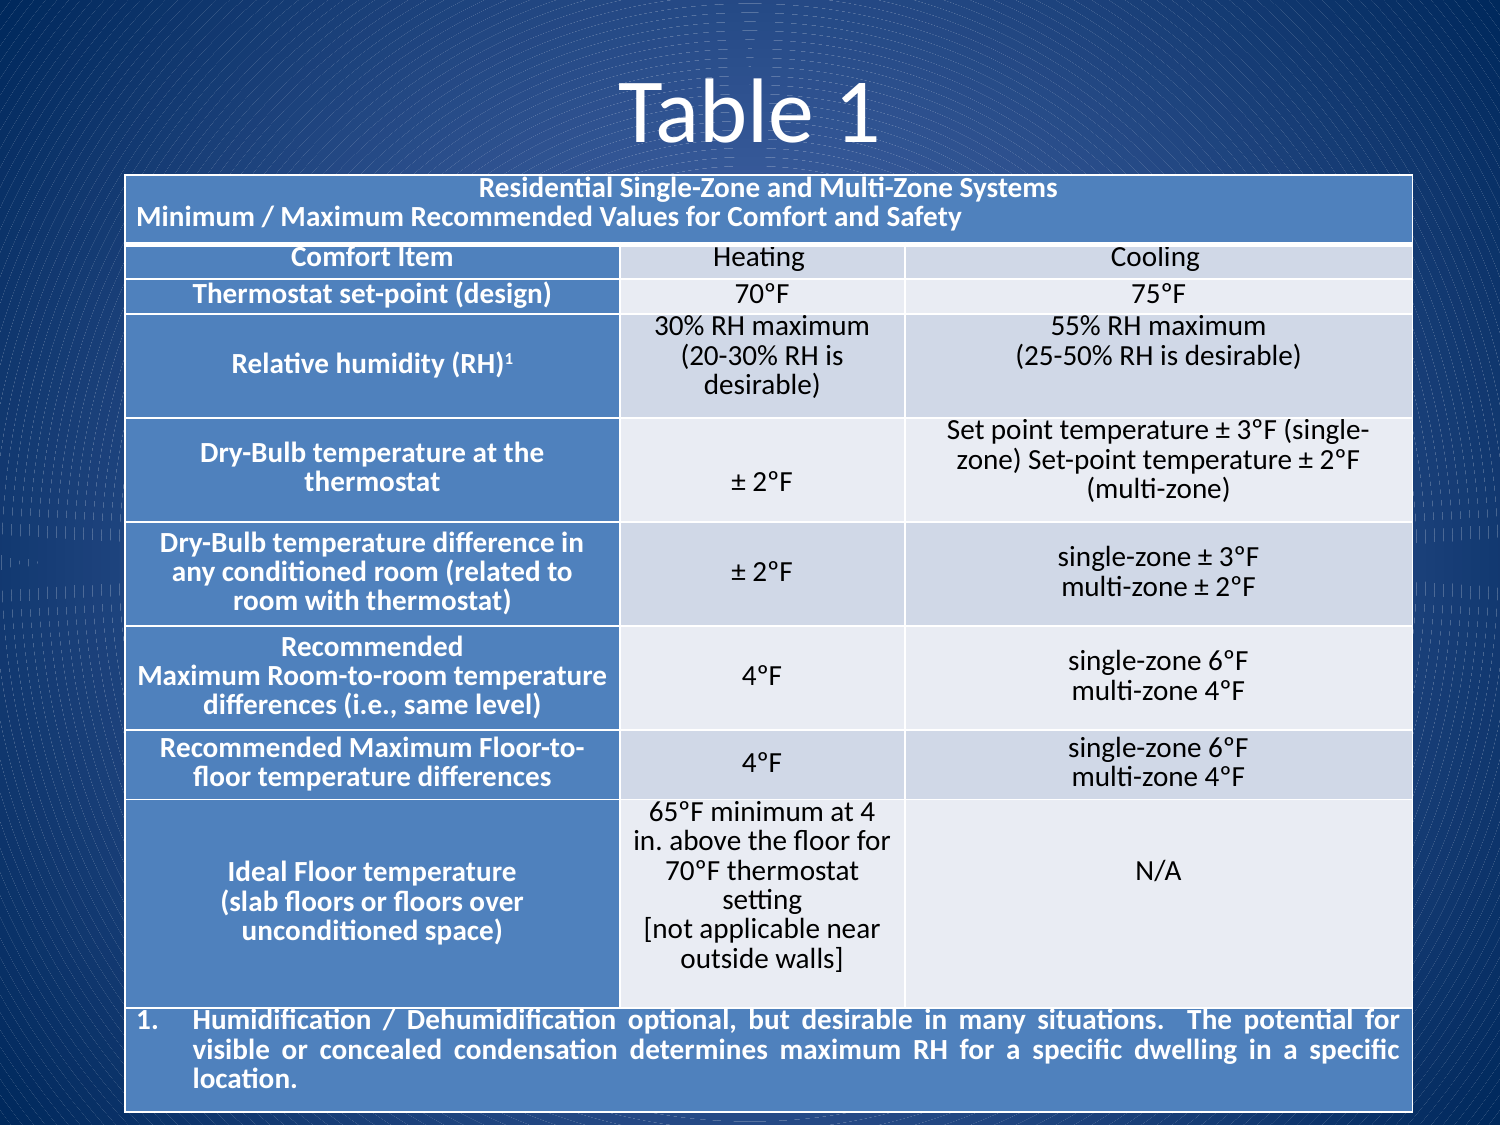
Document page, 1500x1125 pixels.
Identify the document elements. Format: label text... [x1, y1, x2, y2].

table_cell 65ºF minimum at 4 in. above the floor for 70ºF thermostat setting [not applicable near outside walls] [621, 800, 904, 1007]
table_cell ± 2ºF [621, 419, 904, 521]
table_cell 70ºF [621, 280, 904, 313]
table_cell Ideal Floor temperature (slab floors or floors over unconditioned space) [126, 800, 619, 1007]
table_cell Recommended Maximum Room-to-room temperature differences (i.e., same level) [126, 627, 619, 729]
table_cell Dry-Bulb temperature difference in any conditioned room (related to room with thermostat) [126, 523, 619, 625]
table_cell Set point temperature ± 3ºF (single-zone) Set-point temperature ± 2ºF (multi-zone) [906, 419, 1412, 521]
table_cell Cooling [906, 247, 1412, 278]
table_cell 4ºF [621, 627, 904, 729]
table_cell 75ºF [906, 280, 1412, 313]
table_cell N/A [906, 800, 1412, 1007]
table_cell Humidification / Dehumidification optional, but desirable in many situations. The potential for visible or concealed condensation determines maximum RH for a specific dwelling in a specific location. [126, 1009, 1412, 1111]
table_cell Heating [621, 247, 904, 278]
title Table 1 [75, 12, 1425, 200]
table_cell Comfort Item [126, 247, 619, 278]
table_cell Relative humidity (RH)1 [126, 315, 619, 417]
table_cell 4ºF [621, 731, 904, 799]
table_cell Recommended Maximum Floor-to-floor temperature differences [126, 731, 619, 799]
table_cell ± 2ºF [621, 523, 904, 625]
table_header Residential Single-Zone and Multi-Zone Systems Minimum / Maximum Recommended Values for Comfort and Safety [126, 176, 1412, 242]
table_cell Dry-Bulb temperature at the thermostat [126, 419, 619, 521]
table_cell 55% RH maximum (25-50% RH is desirable) [906, 315, 1412, 417]
table_cell single-zone ± 3ºF multi-zone ± 2ºF [906, 523, 1412, 625]
table_cell Thermostat set-point (design) [126, 280, 619, 313]
table_cell single-zone 6ºF multi-zone 4ºF [906, 627, 1412, 729]
table_cell single-zone 6ºF multi-zone 4ºF [906, 731, 1412, 799]
table_cell 30% RH maximum (20-30% RH is desirable) [621, 315, 904, 417]
